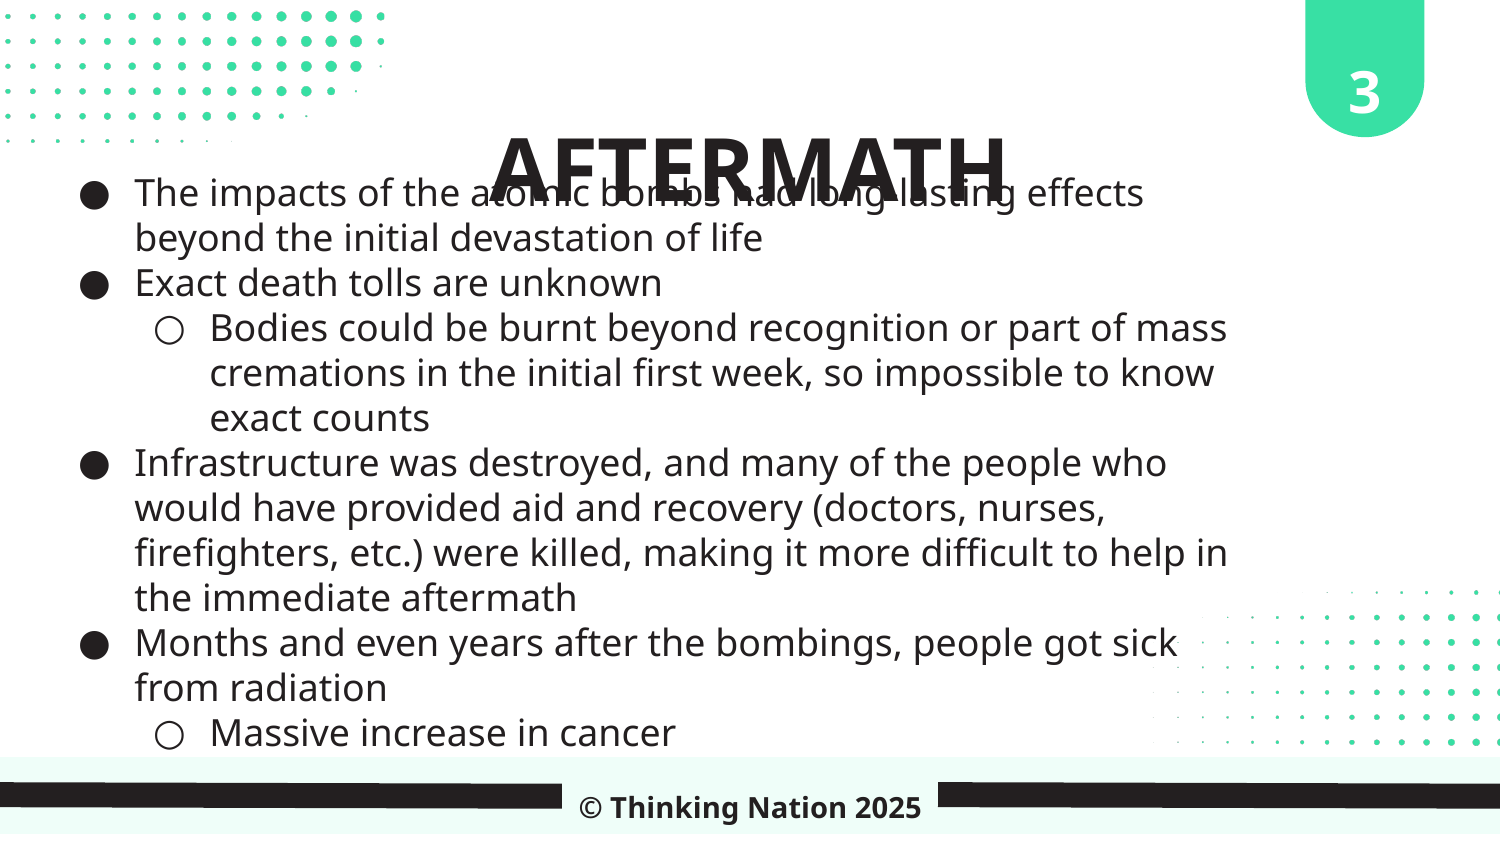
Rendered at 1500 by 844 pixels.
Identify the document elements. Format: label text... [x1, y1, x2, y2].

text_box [0, 756, 1500, 835]
text_box [0, 0, 385, 144]
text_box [1300, 0, 1430, 138]
text_box AFTERMATH [209, 71, 1291, 219]
text_box [1128, 590, 1500, 755]
text_box The impacts of the atomic bombs had long-lasting effects beyond the initial devastation of life Exact death tolls are unknown Bodies could be burnt beyond recognition or part of mass cremations in the initial first week, so impossible to know exact counts Infrastructure was destroyed, and many of the people who would have provided aid and recovery (doctors, nurses, firefighters, etc.) were killed, making it more difficult to help in the immediate aftermath Months and even years after the bombings, people got sick from radiation Massive increase in cancer [59, 168, 1266, 754]
